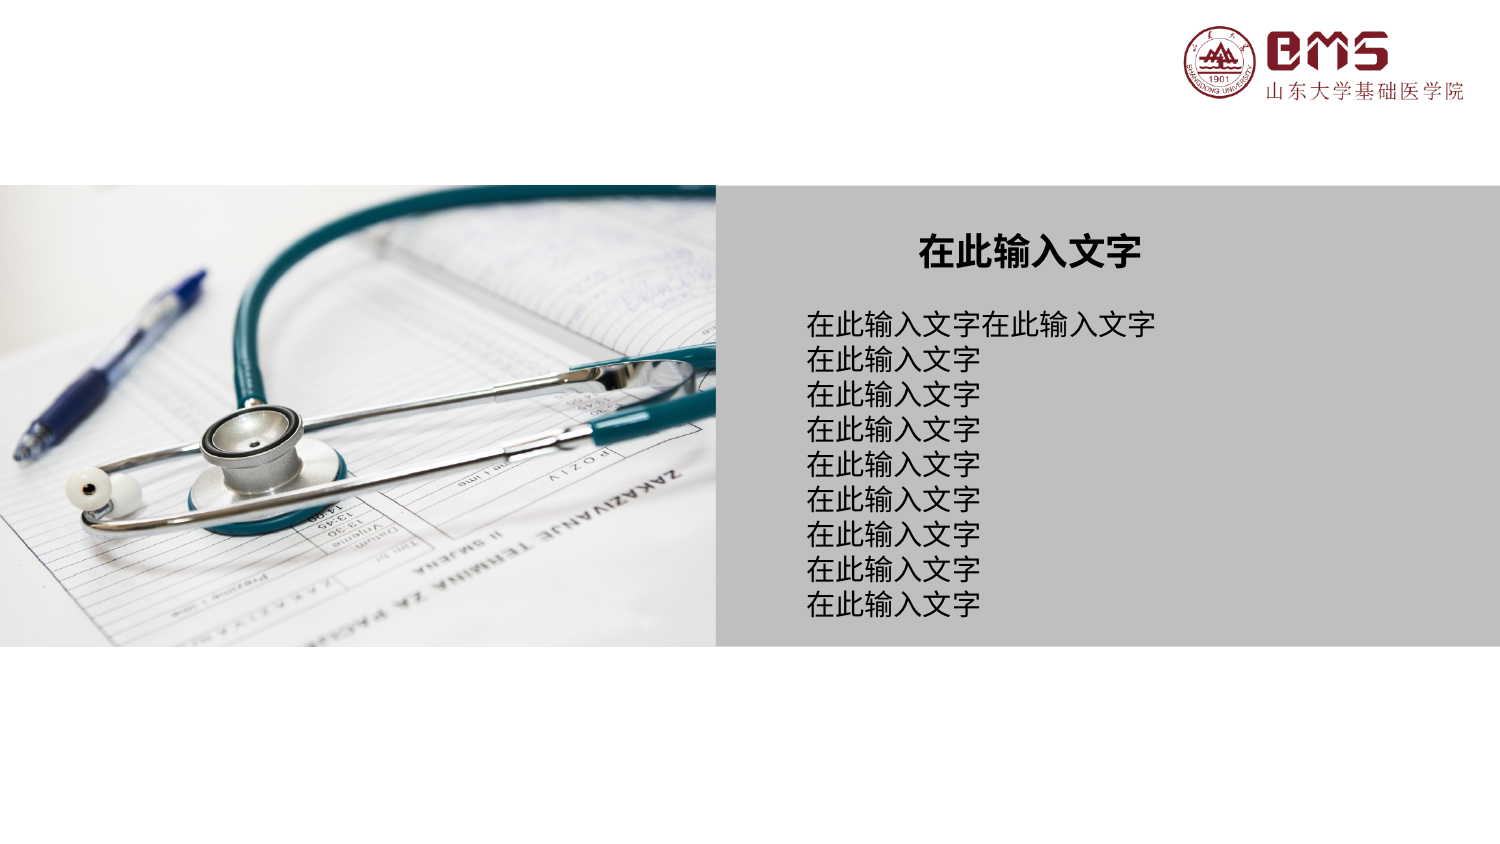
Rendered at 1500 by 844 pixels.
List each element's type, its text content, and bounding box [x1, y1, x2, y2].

text_box 在此输入文字在此输入文字 在此输入文字 在此输入文字 在此输入文字 在此输入文字 在此输入文字 在此输入文字 在此输入文字 在此输入文字 [791, 299, 1406, 629]
text_box 在此输入文字 [903, 220, 1294, 281]
picture [0, 185, 717, 647]
text_box [714, 183, 1500, 649]
picture [1163, 8, 1500, 137]
